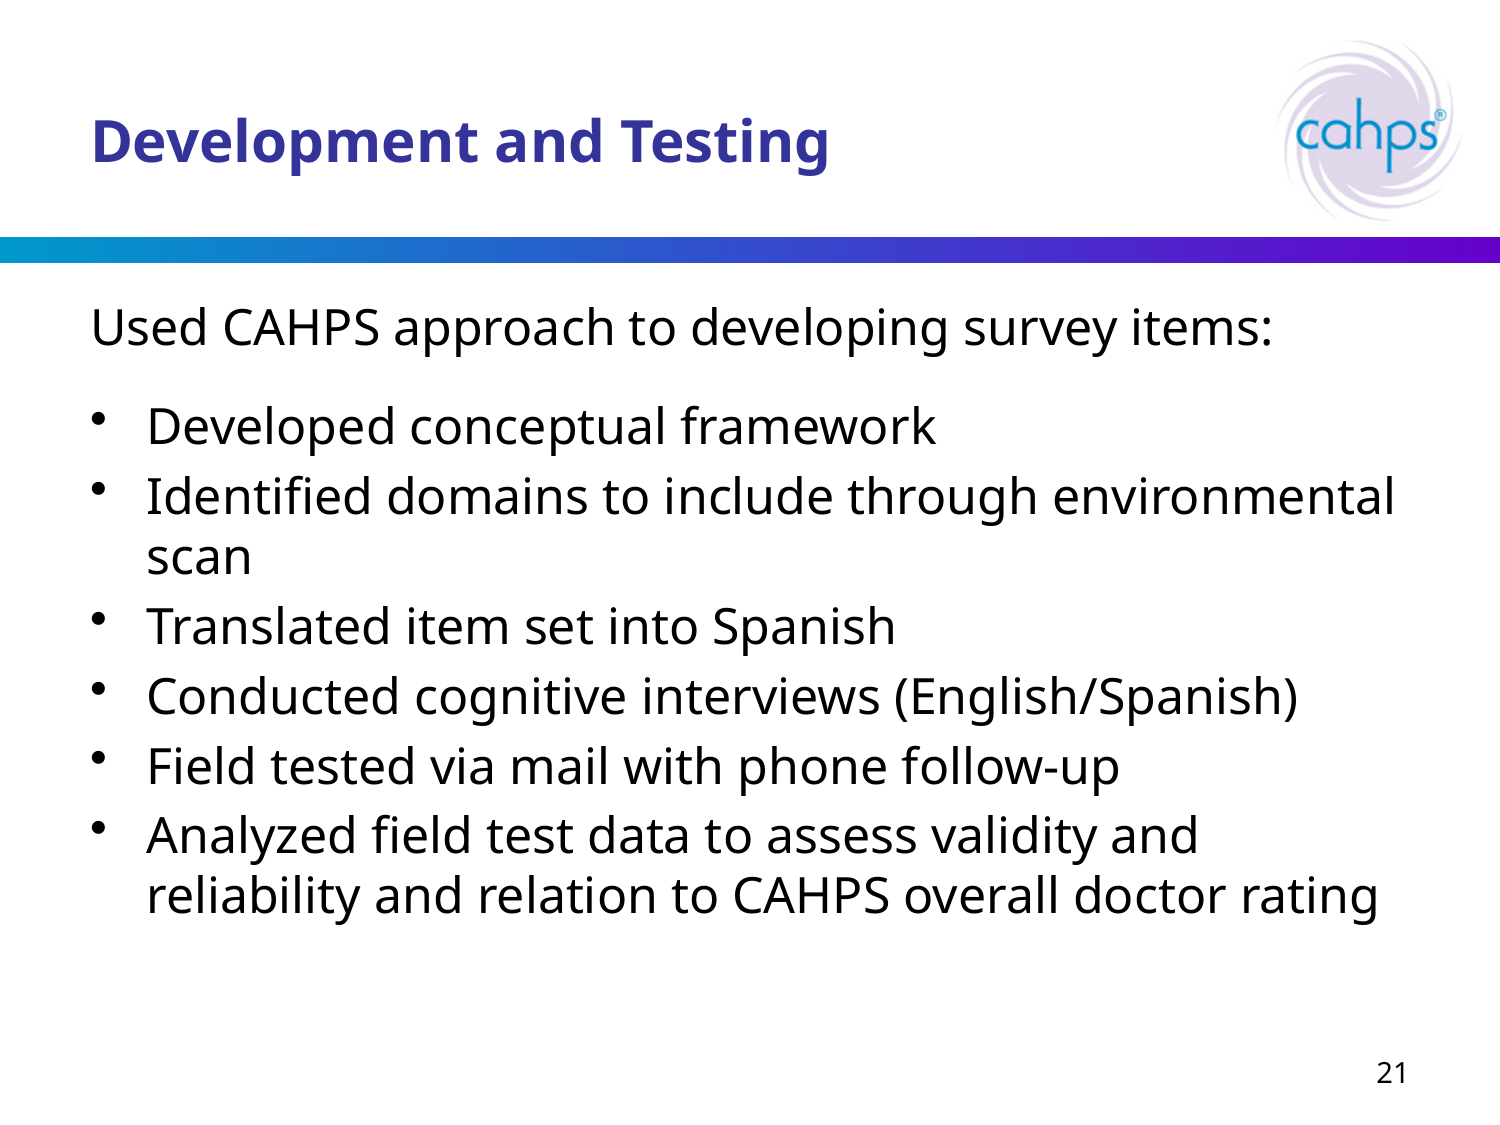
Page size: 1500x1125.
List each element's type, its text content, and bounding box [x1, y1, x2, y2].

picture [1275, 37, 1463, 225]
title Development and Testing [75, 45, 1313, 233]
list Used CAHPS approach to developing survey items: Developed conceptual framework Identified domains to include through environmental scan Translated item set into Spanish Conducted cognitive interviews (English/Spanish) Field tested via mail with phone follow-up Analyzed field test data to assess validity and reliability and relation to CAHPS overall doctor rating [75, 287, 1425, 1005]
slide_number 21 [1074, 1046, 1426, 1125]
